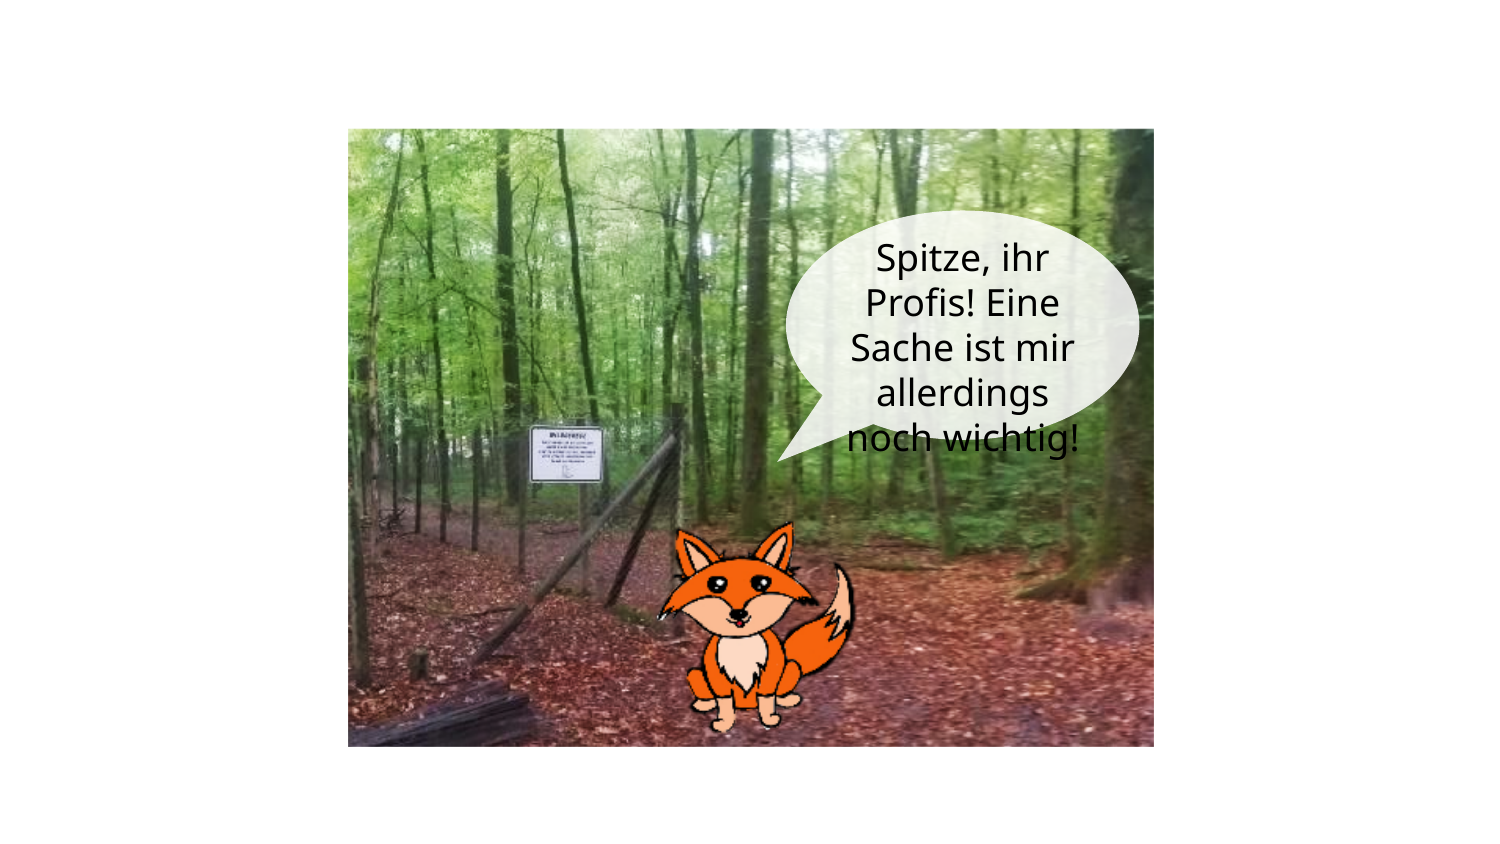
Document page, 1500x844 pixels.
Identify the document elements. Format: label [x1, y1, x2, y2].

text_box [346, 128, 1153, 747]
